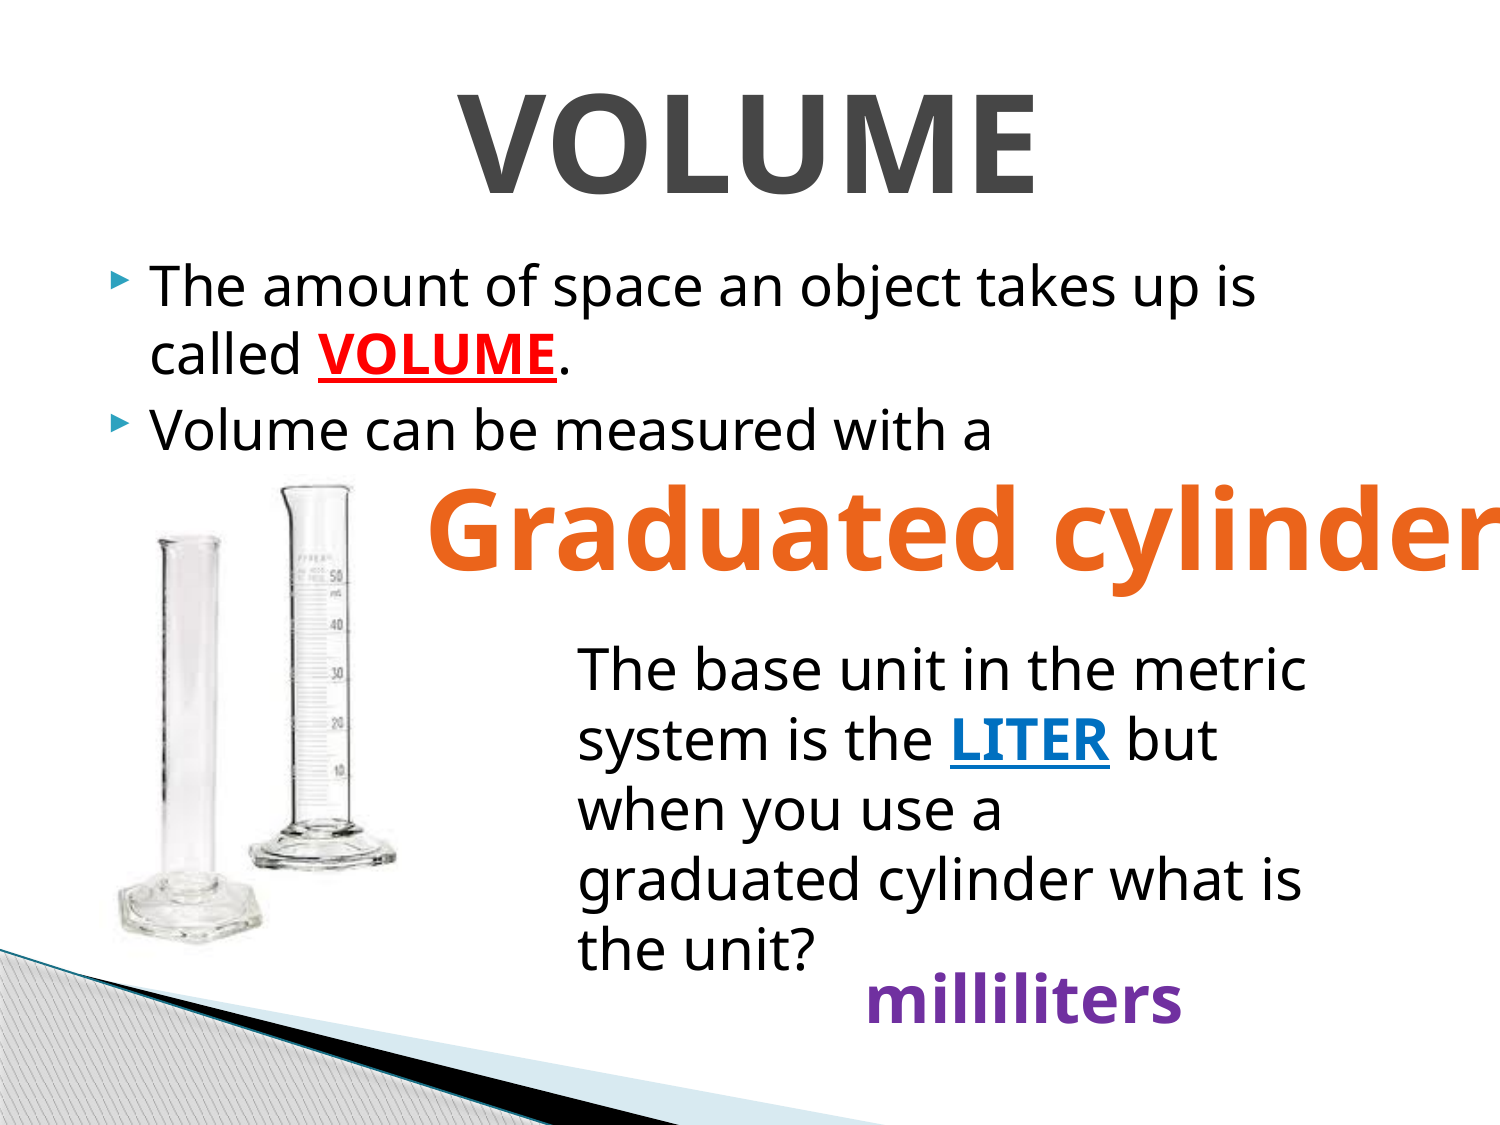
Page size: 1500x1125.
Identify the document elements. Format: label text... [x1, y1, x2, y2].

text_box The base unit in the metric system is the LITER but when you use a graduated cylinder what is the unit? [562, 624, 1363, 990]
picture [99, 474, 418, 976]
text_box Graduated cylinder [409, 449, 1500, 600]
text_box milliliters [849, 949, 1400, 1045]
list The amount of space an object takes up is called VOLUME. Volume can be measured with a [75, 243, 1425, 986]
title VOLUME [75, 45, 1425, 233]
